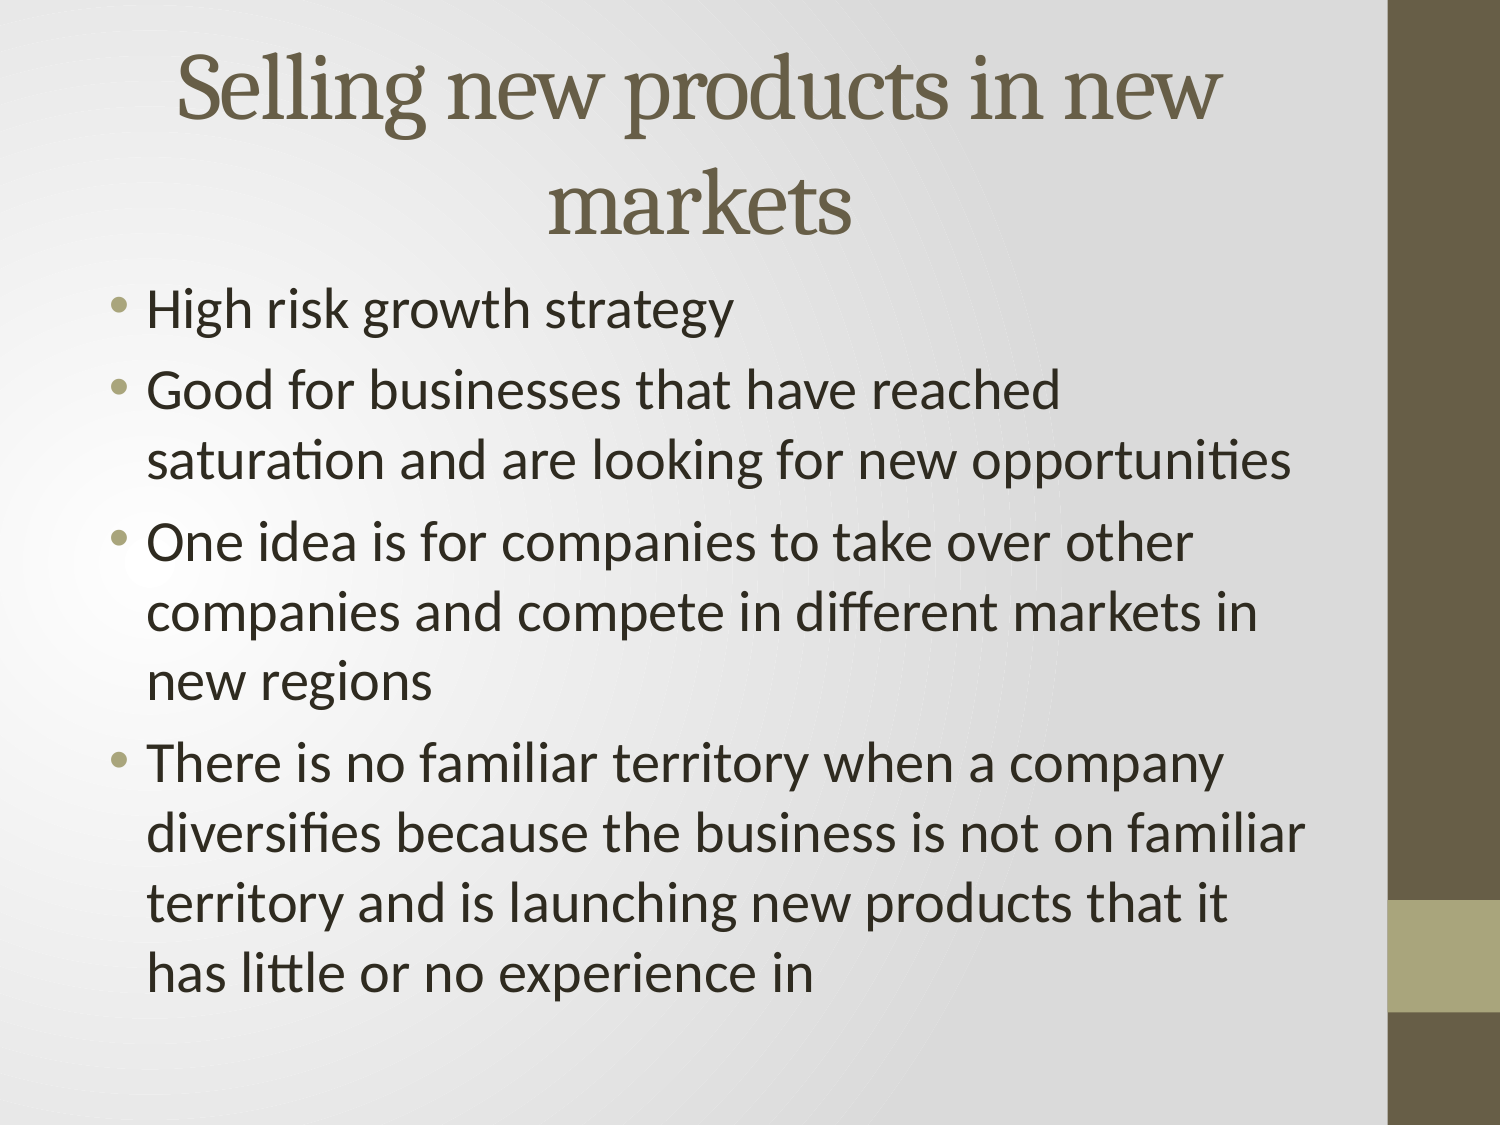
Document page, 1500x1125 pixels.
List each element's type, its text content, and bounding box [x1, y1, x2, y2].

title Selling new products in new markets [75, 45, 1325, 233]
list High risk growth strategy Good for businesses that have reached saturation and are looking for new opportunities One idea is for companies to take over other companies and compete in different markets in new regions There is no familiar territory when a company diversifies because the business is not on familiar territory and is launching new products that it has little or no experience in [75, 262, 1325, 1050]
